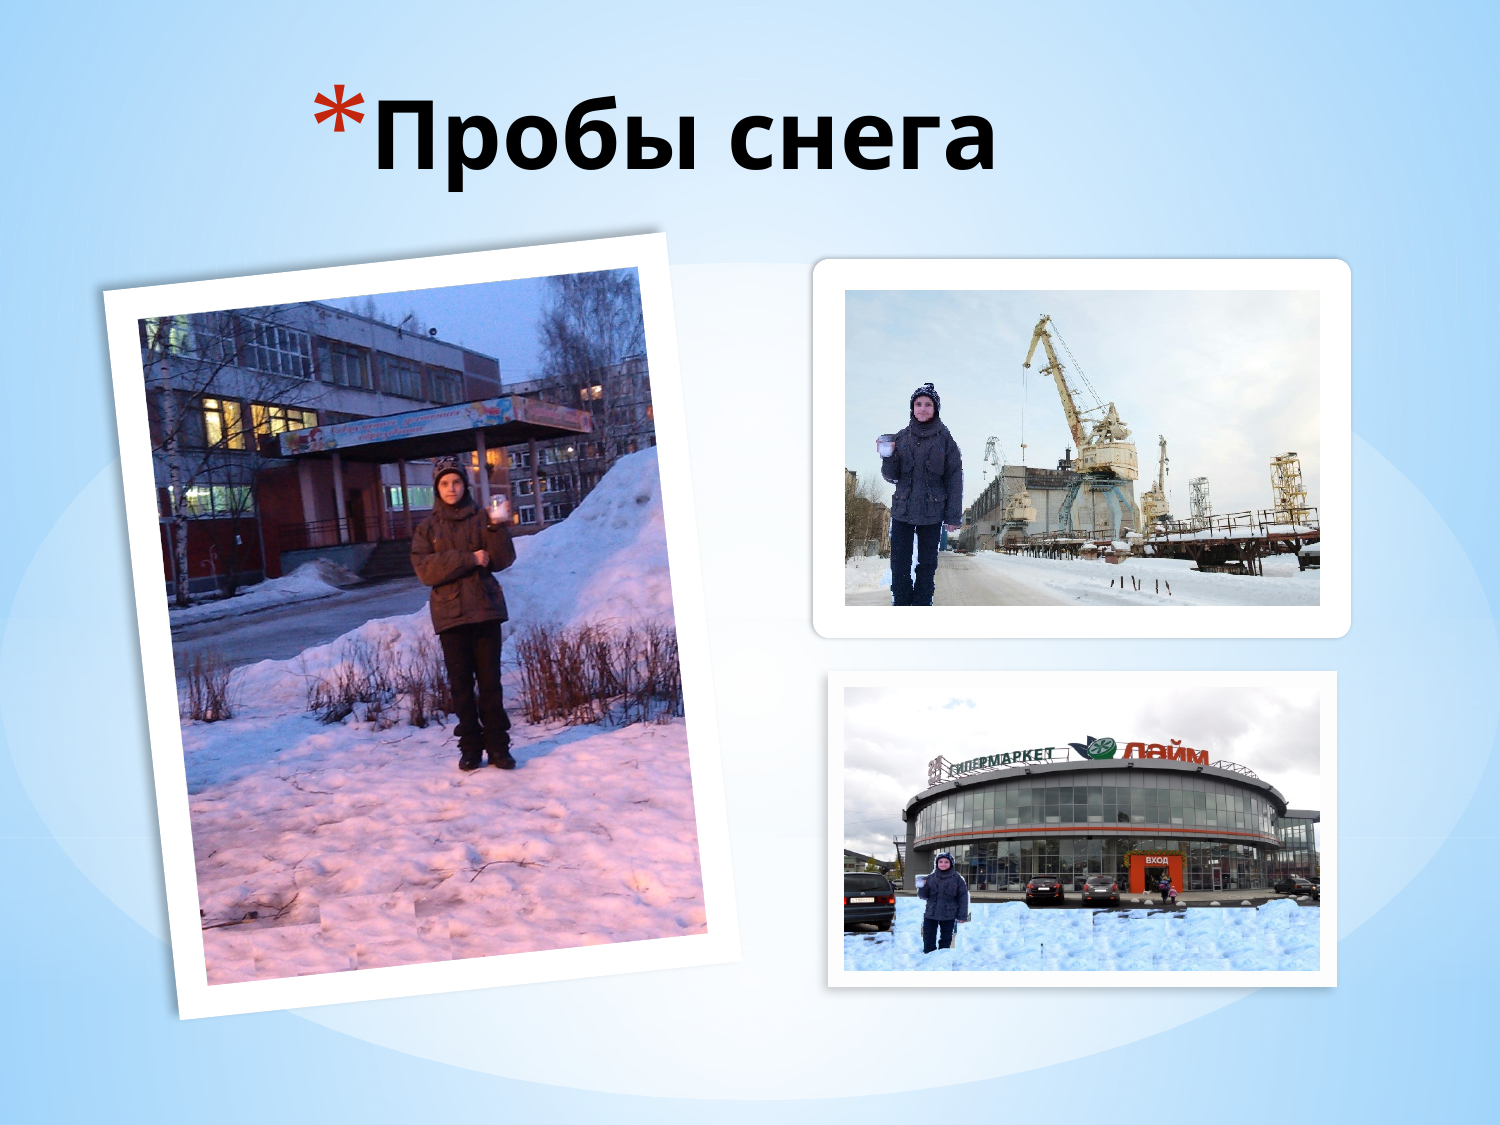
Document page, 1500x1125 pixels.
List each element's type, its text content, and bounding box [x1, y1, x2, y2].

picture [138, 268, 707, 985]
picture [844, 686, 1321, 971]
title Пробы снега [294, 66, 1363, 232]
picture [844, 289, 1321, 607]
